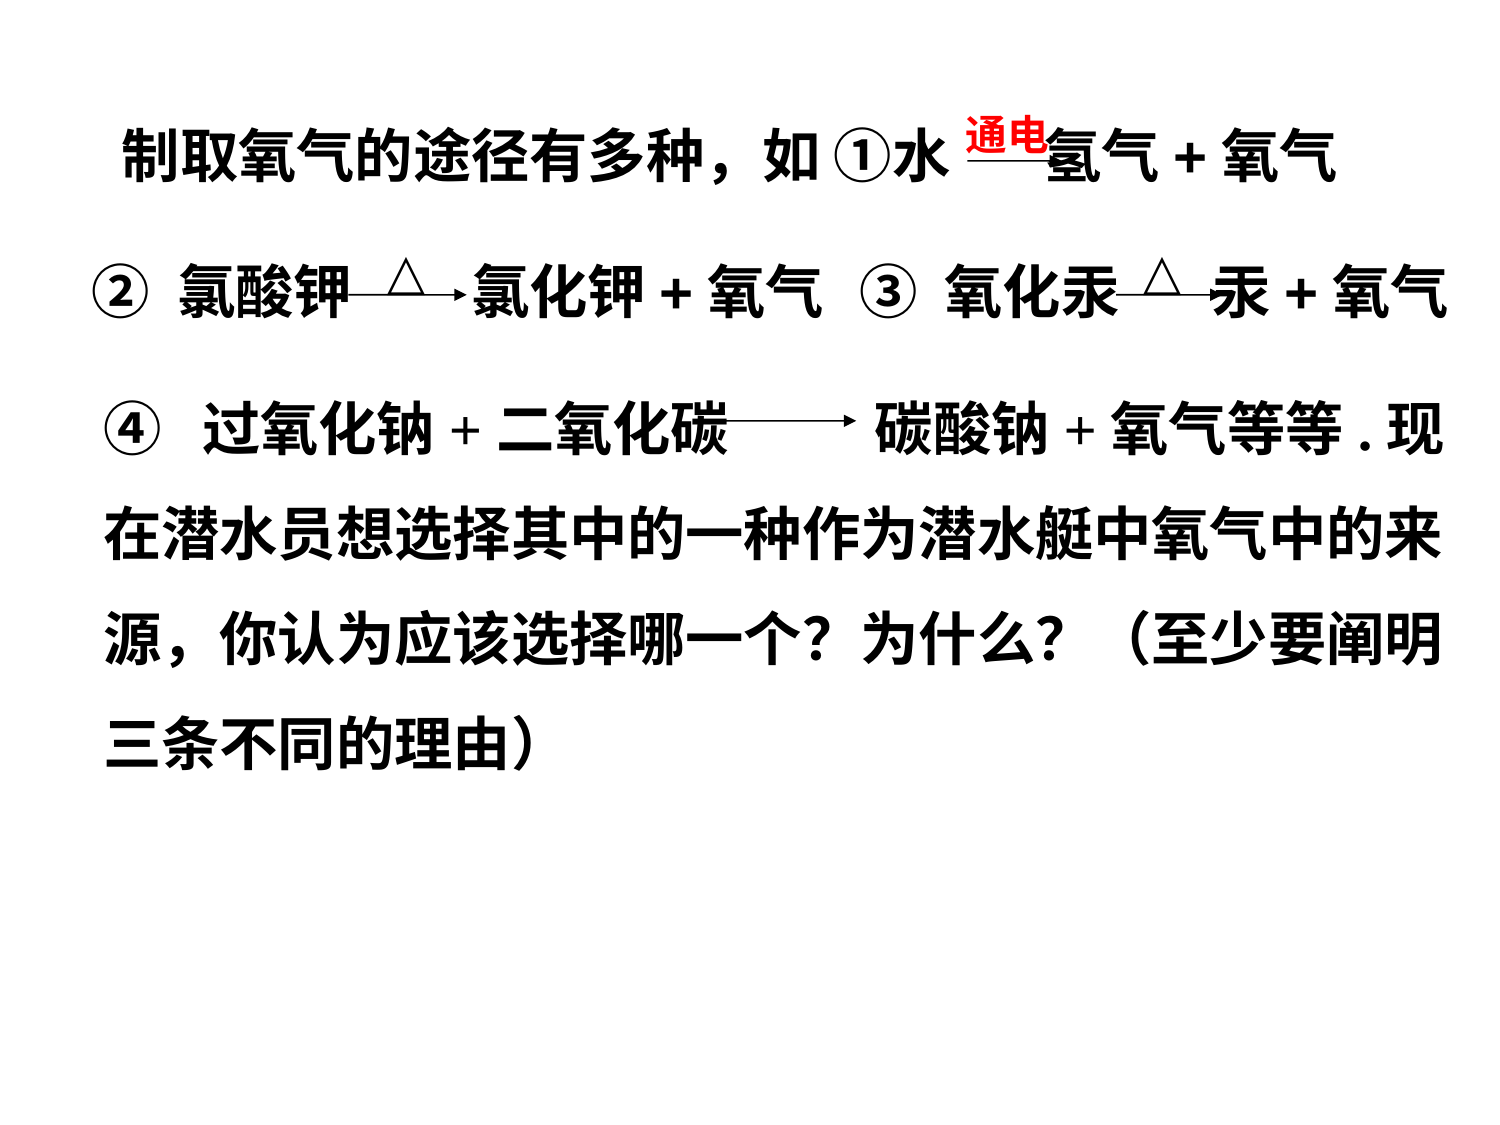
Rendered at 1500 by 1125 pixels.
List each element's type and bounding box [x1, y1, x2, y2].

text_box [111, 101, 1349, 197]
text_box [88, 349, 1500, 785]
text_box [844, 231, 1471, 334]
text_box [76, 231, 843, 334]
